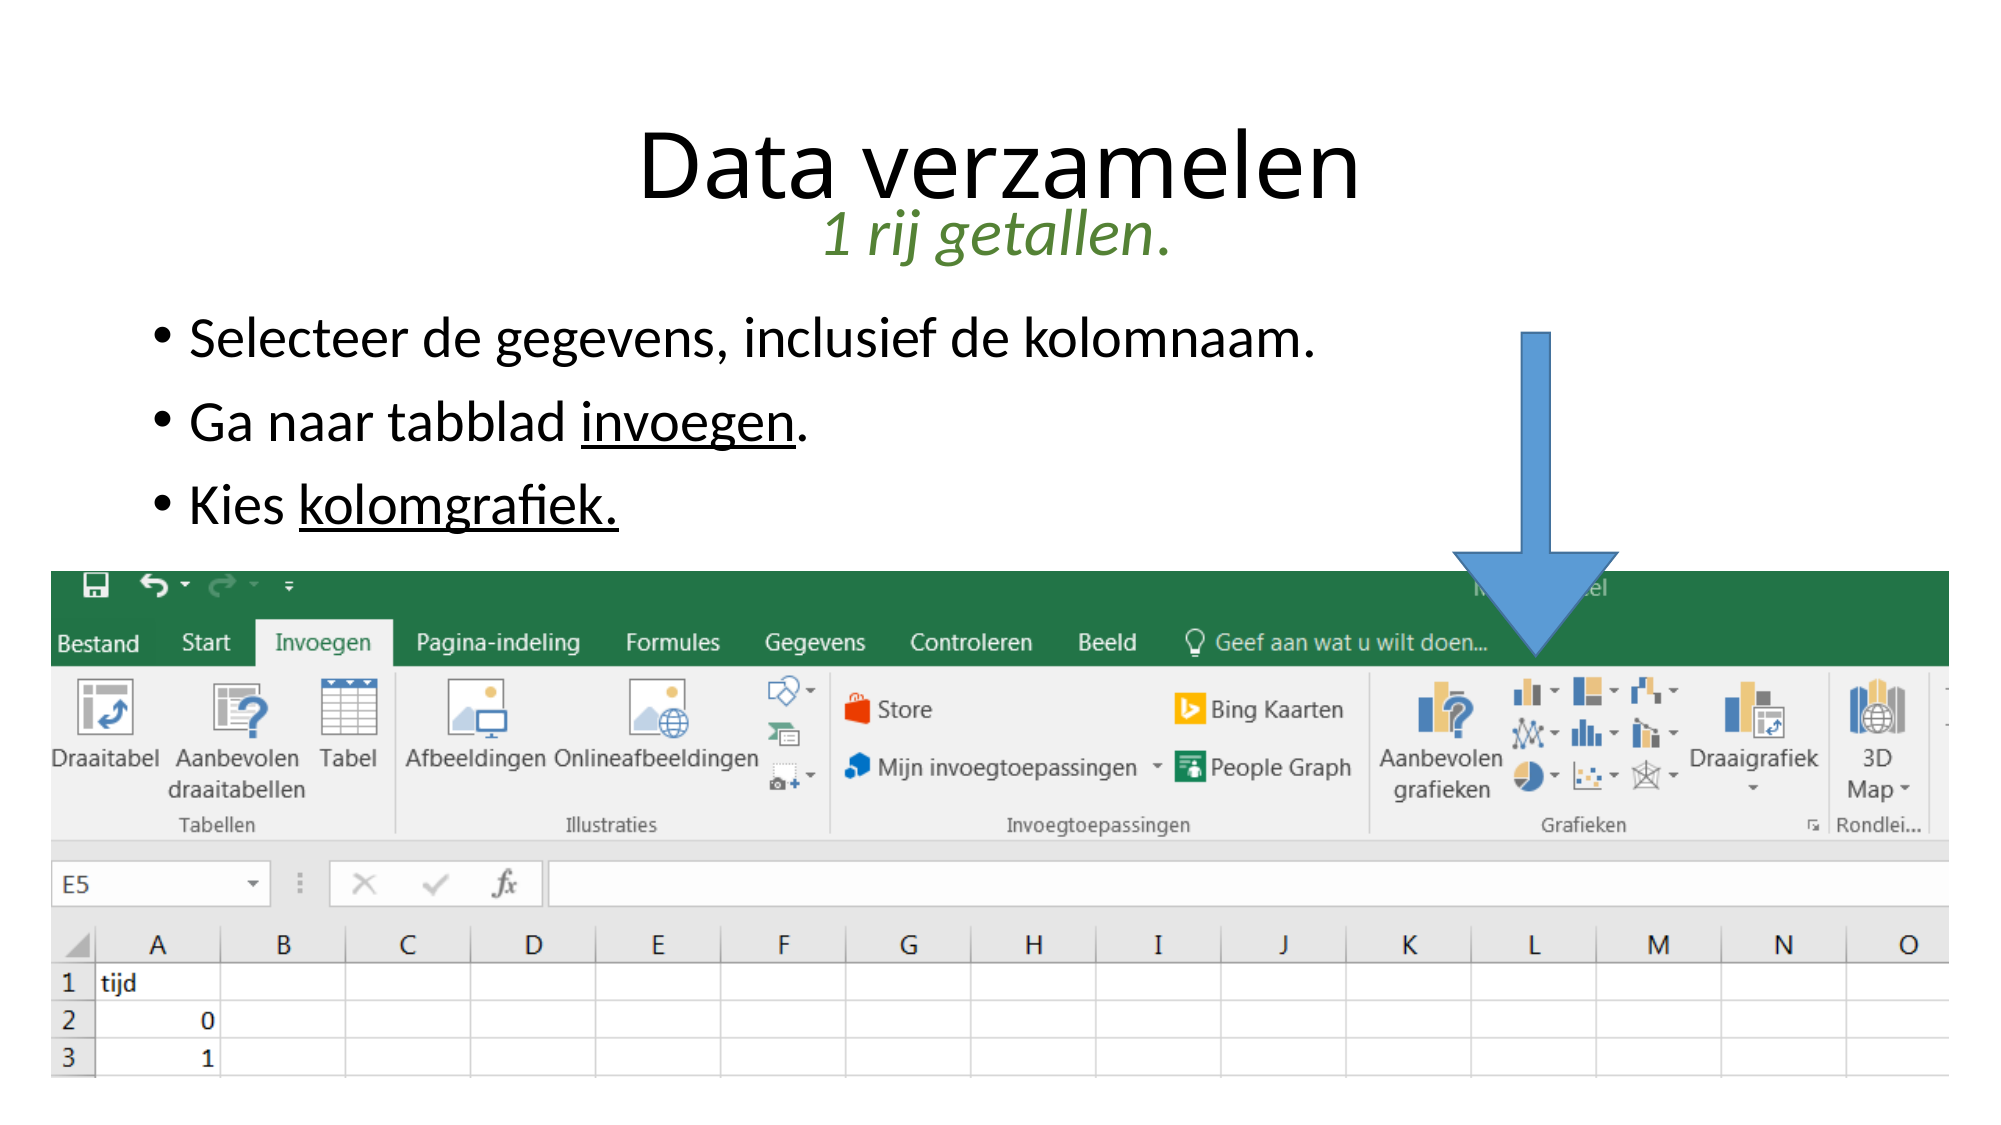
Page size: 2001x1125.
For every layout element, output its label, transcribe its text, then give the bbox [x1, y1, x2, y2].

title Data verzamelen [137, 59, 1863, 278]
list Selecteer de gegevens, inclusief de kolomnaam. Ga naar tabblad invoegen. Kies kolomgrafiek. [137, 299, 1863, 571]
text_box 1 rij getallen. [804, 181, 1196, 277]
text_box [1451, 331, 1620, 571]
picture [51, 571, 1949, 1078]
